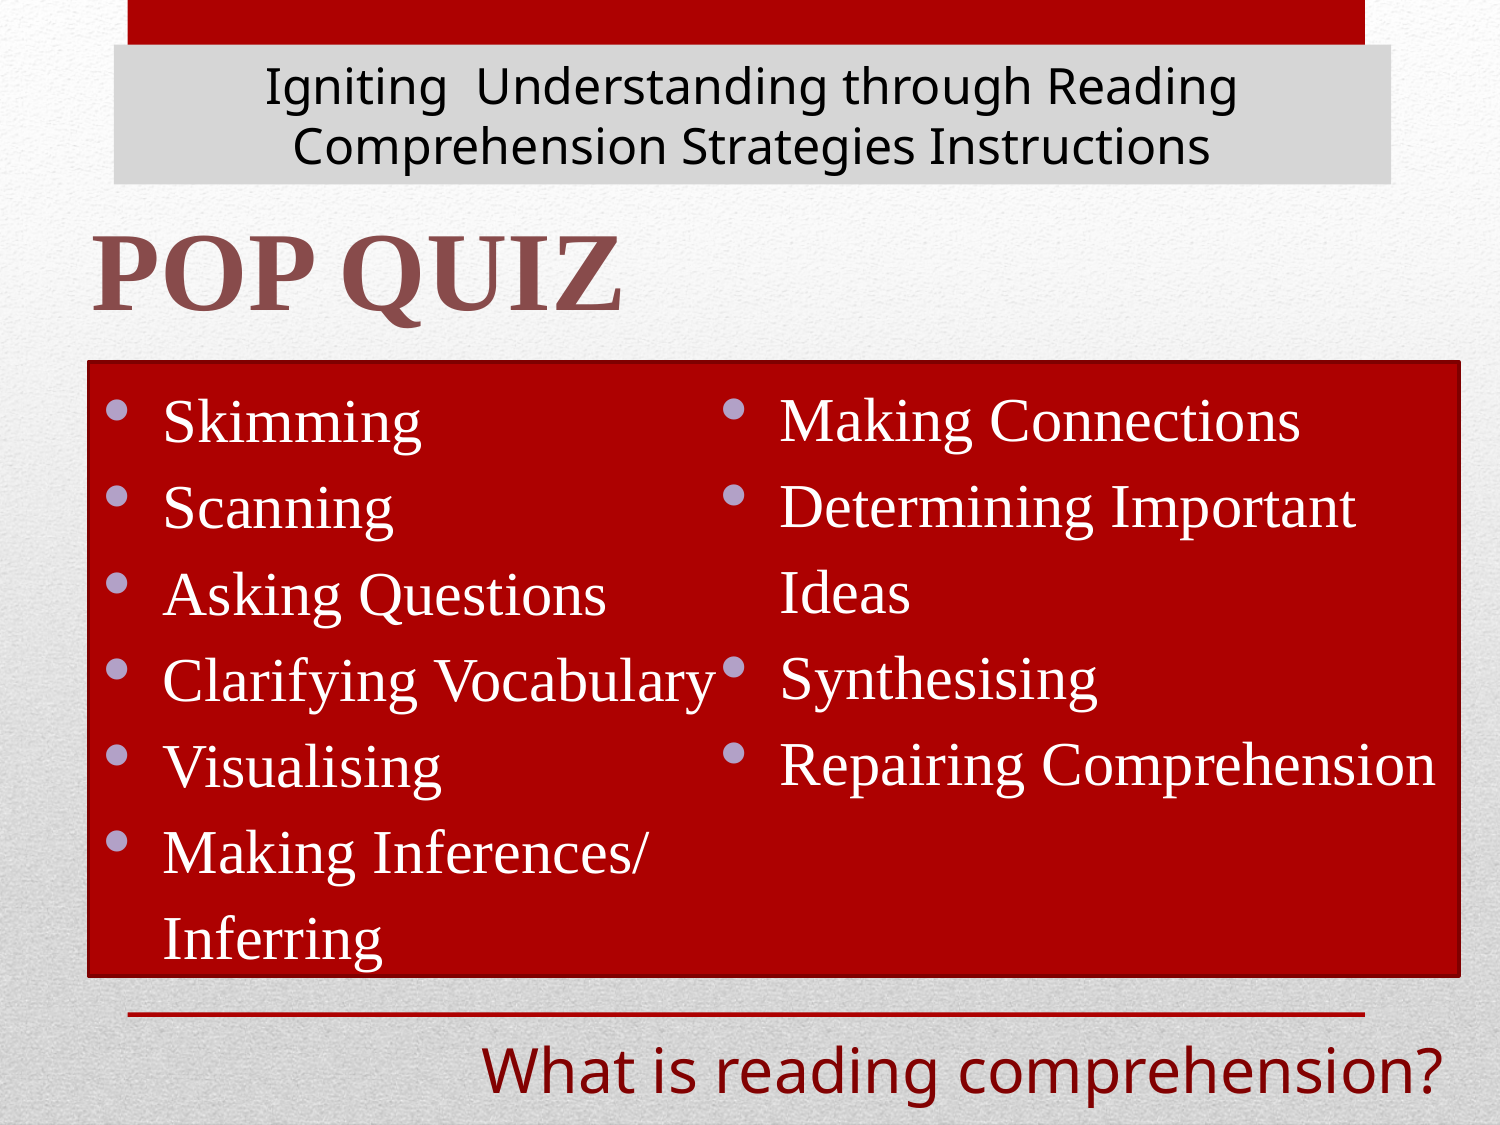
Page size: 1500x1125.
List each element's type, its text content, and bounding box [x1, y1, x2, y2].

text_box [87, 360, 708, 978]
text_box What is reading comprehension? [466, 1023, 1500, 1113]
text_box POP QUIZ [76, 190, 642, 341]
text_box Skimming Scanning Asking Questions Clarifying Vocabulary Visualising Making Inferences/ Inferring [91, 361, 842, 980]
text_box Making Connections Determining Important Ideas Synthesising Repairing Comprehension [708, 360, 1459, 806]
text_box Igniting Understanding through Reading Comprehension Strategies Instructions [113, 44, 1392, 185]
text_box [842, 360, 1461, 978]
